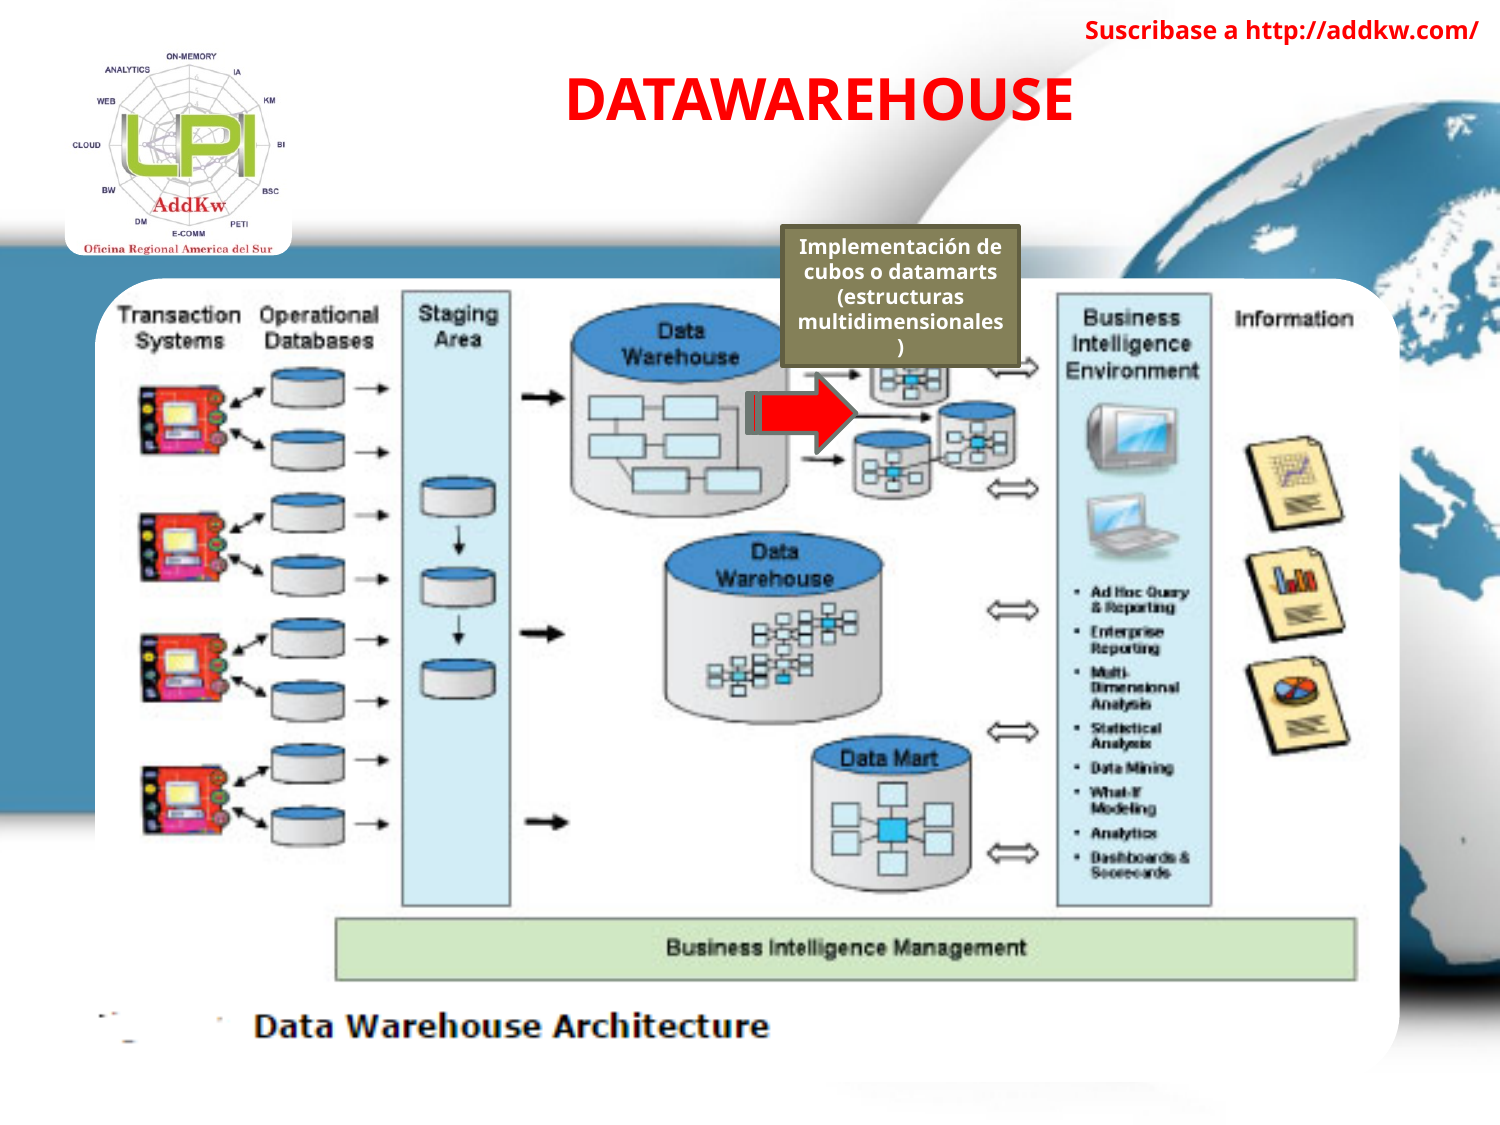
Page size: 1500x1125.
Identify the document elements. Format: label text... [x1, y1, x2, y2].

text_box datawarehouse [276, 54, 1364, 173]
text_box Suscribase a http://addkw.com/ [1070, 7, 1495, 52]
picture [0, 0, 1500, 1125]
text_box Implementación de cubos o datamarts (estructuras multidimensionales) [780, 224, 1021, 278]
